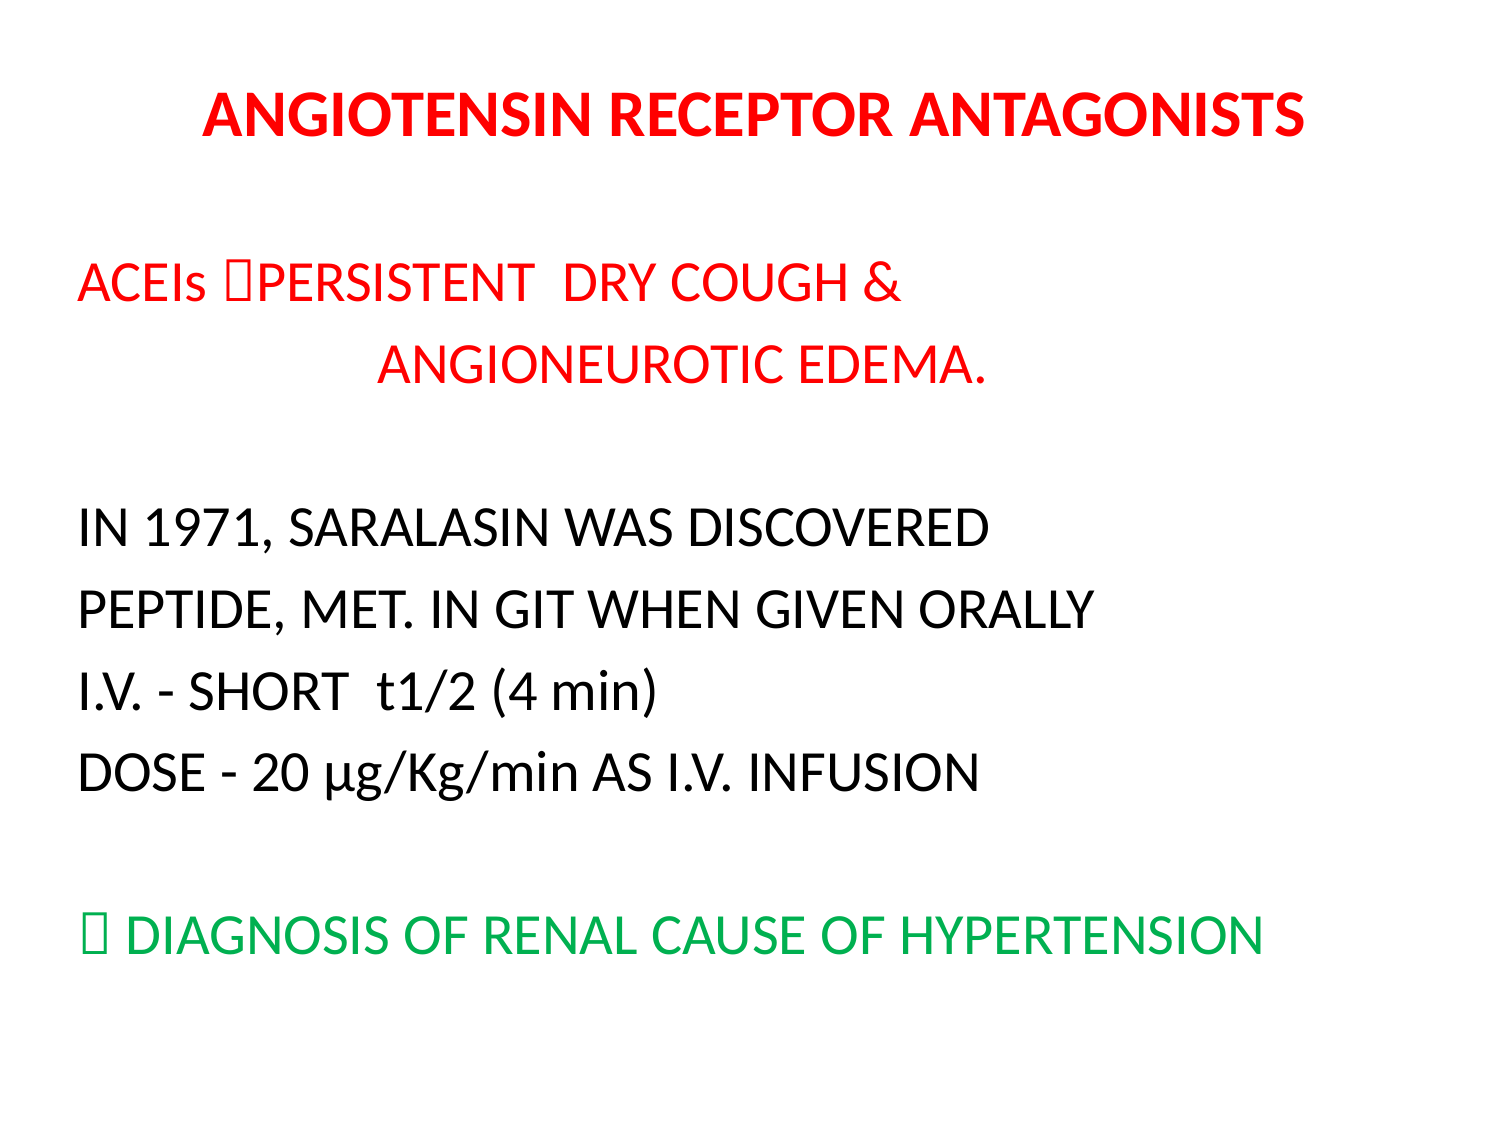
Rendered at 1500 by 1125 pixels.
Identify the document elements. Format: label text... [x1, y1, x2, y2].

list ANGIOTENSIN RECEPTOR ANTAGONISTS ACEIs PERSISTENT DRY COUGH & ANGIONEUROTIC EDEMA. IN 1971, SARALASIN WAS DISCOVERED PEPTIDE, MET. IN GIT WHEN GIVEN ORALLY I.V. - SHORT t1/2 (4 min) DOSE - 20 μg/Kg/min AS I.V. INFUSION  DIAGNOSIS OF RENAL CAUSE OF HYPERTENSION [62, 62, 1463, 1025]
